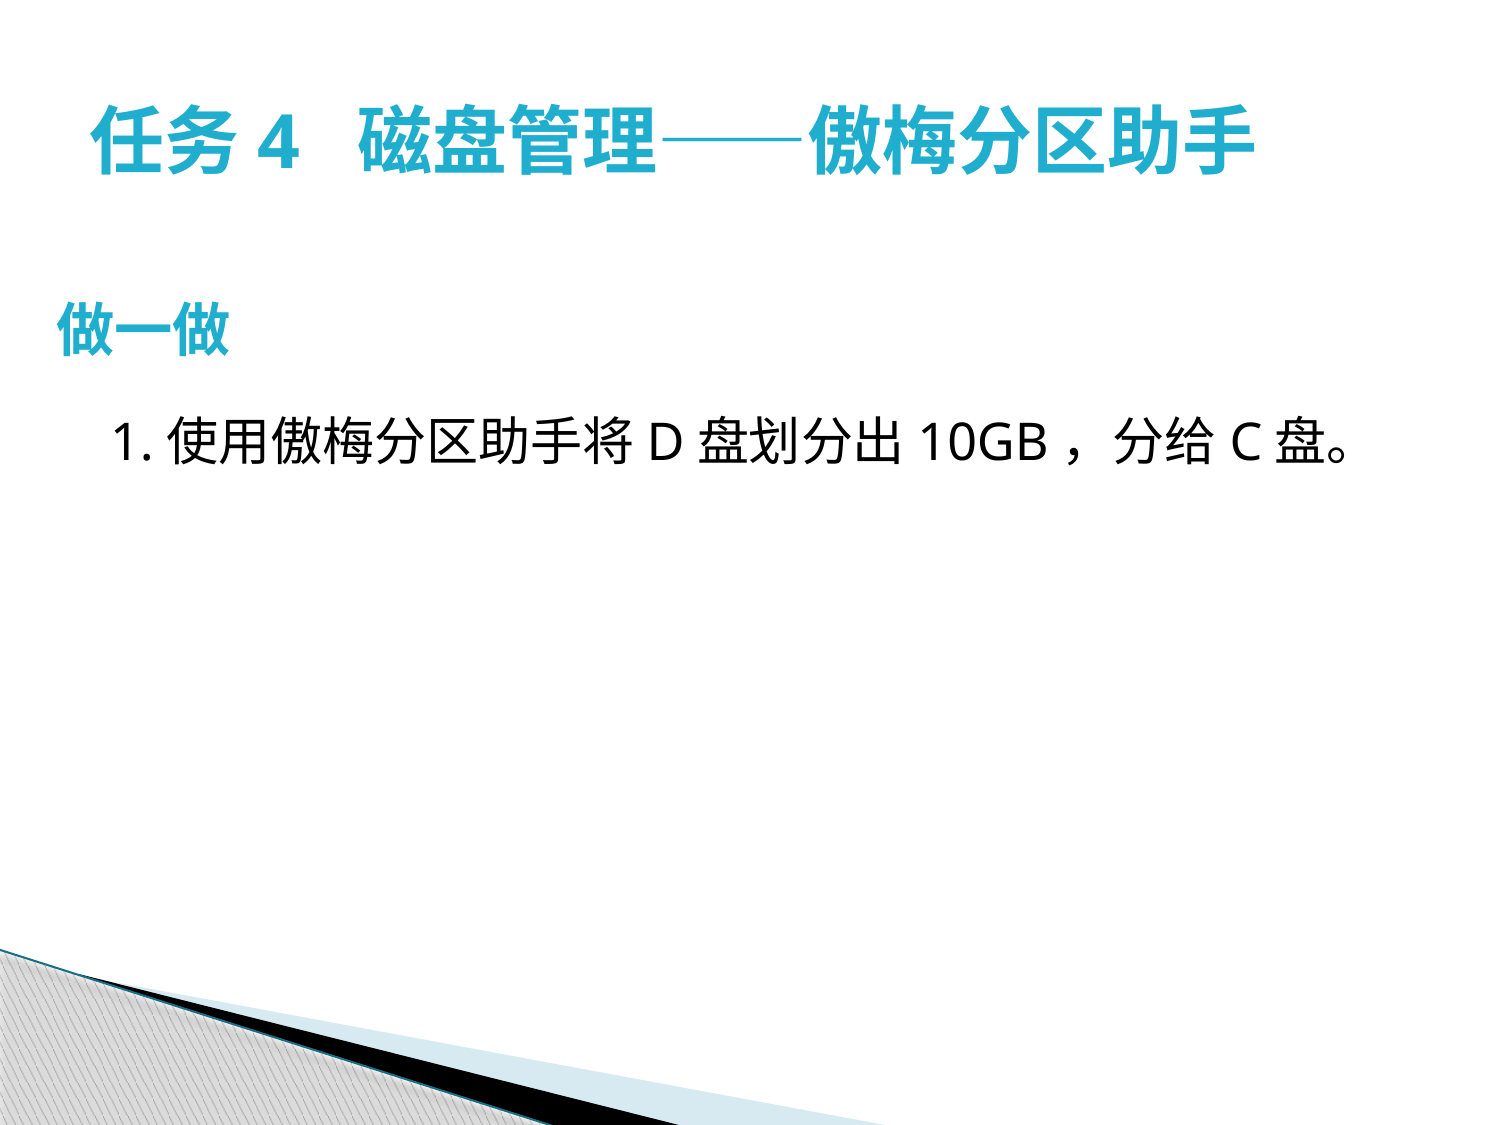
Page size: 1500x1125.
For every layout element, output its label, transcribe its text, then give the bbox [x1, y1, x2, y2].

list 做一做 1.使用傲梅分区助手将D盘划分出10GB，分给C盘。 [41, 243, 1459, 1083]
title 任务4 磁盘管理——傲梅分区助手 [75, 45, 1425, 233]
